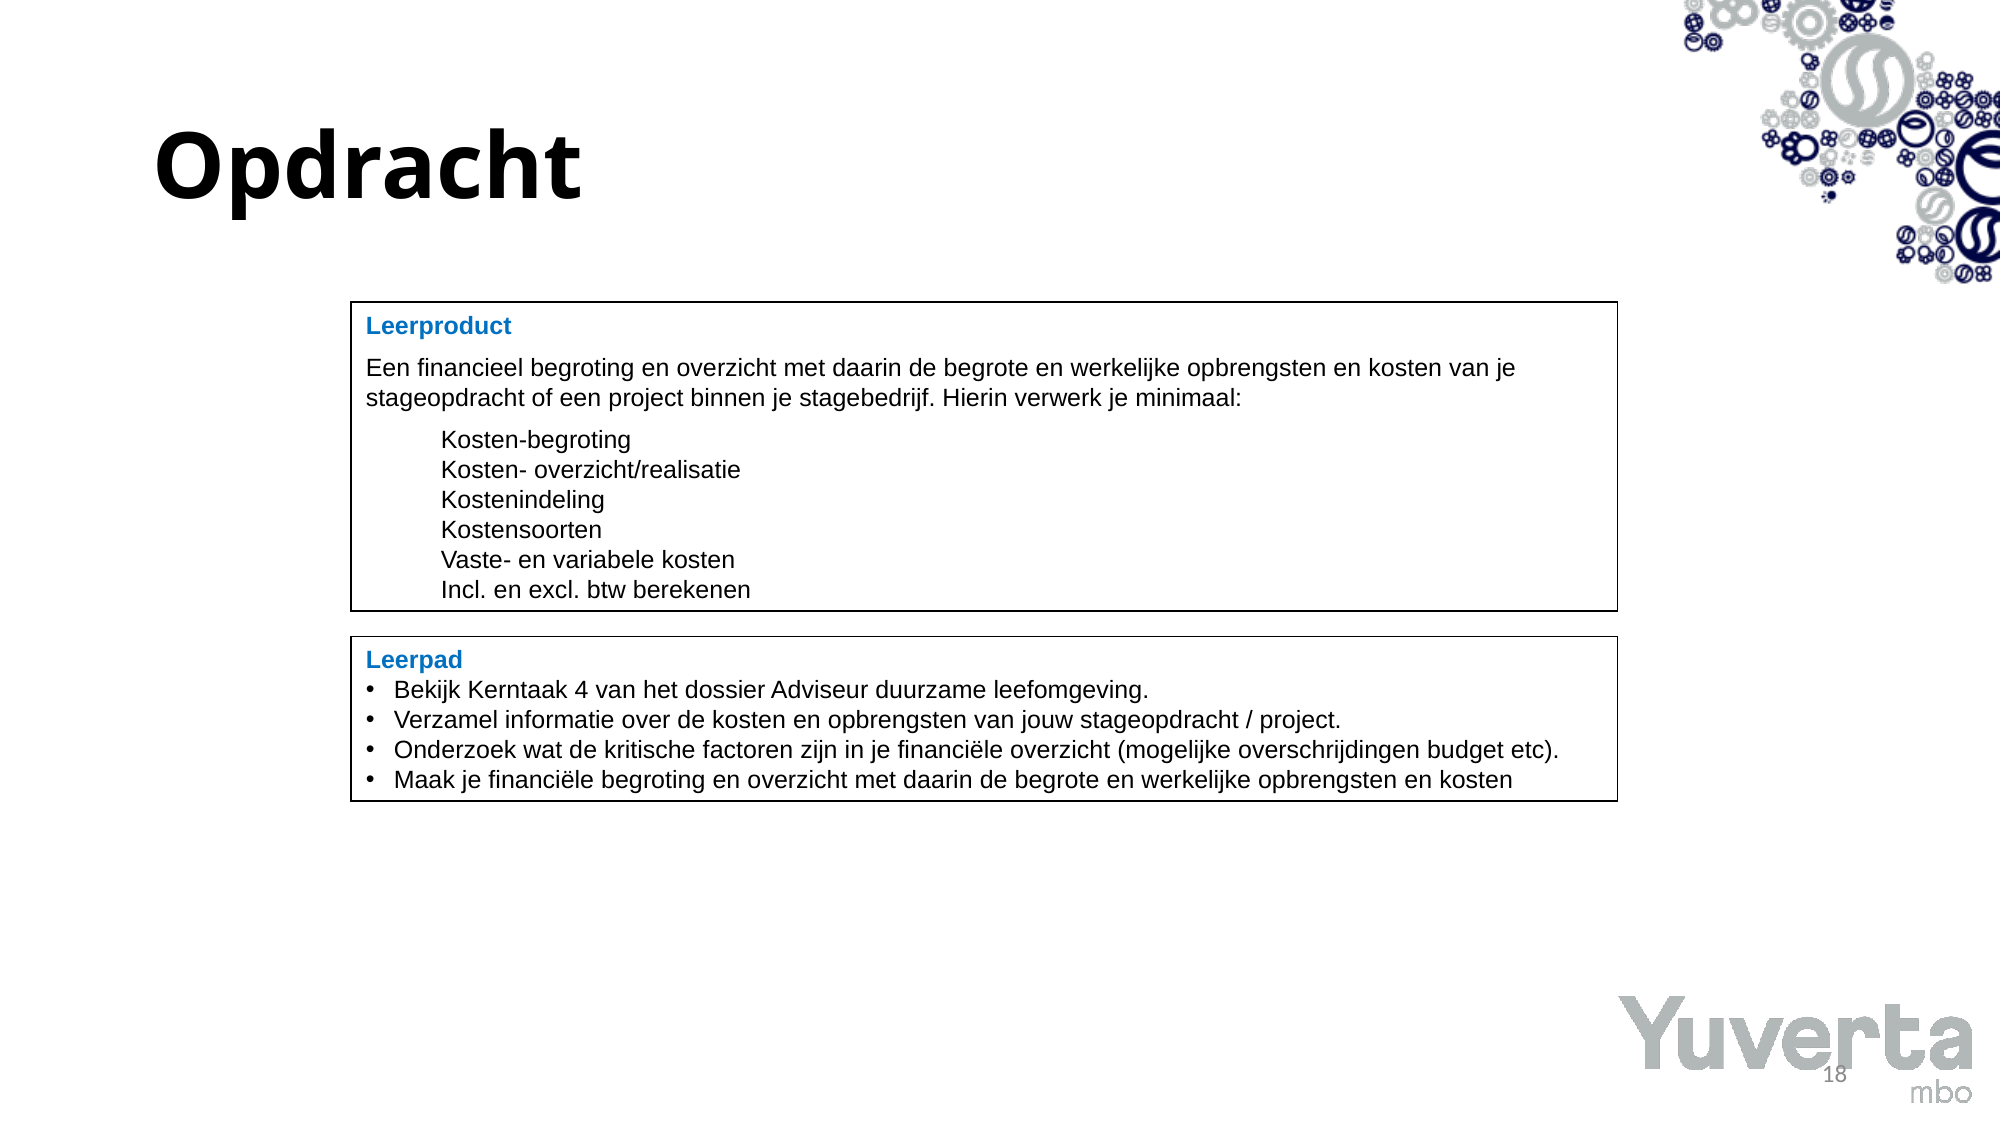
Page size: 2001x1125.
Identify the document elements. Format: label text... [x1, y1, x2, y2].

slide_number 18 [1412, 1042, 1863, 1103]
text_box Leerproduct Een financieel begroting en overzicht met daarin de begrote en werkelijke opbrengsten en kosten van je stageopdracht of een project binnen je stagebedrijf. Hierin verwerk je minimaal: Kosten-begroting Kosten- overzicht/realisatie Kostenindeling Kostensoorten Vaste- en variabele kosten Incl. en excl. btw berekenen [351, 301, 1618, 611]
title Opdracht [137, 59, 1863, 278]
text_box Leerpad Bekijk Kerntaak 4 van het dossier Adviseur duurzame leefomgeving. Verzamel informatie over de kosten en opbrengsten van jouw stageopdracht / project. Onderzoek wat de kritische factoren zijn in je financiële overzicht (mogelijke overschrijdingen budget etc). Maak je financiële begroting en overzicht met daarin de begrote en werkelijke opbrengsten en kosten [351, 636, 1618, 801]
picture [0, 0, 2000, 1125]
